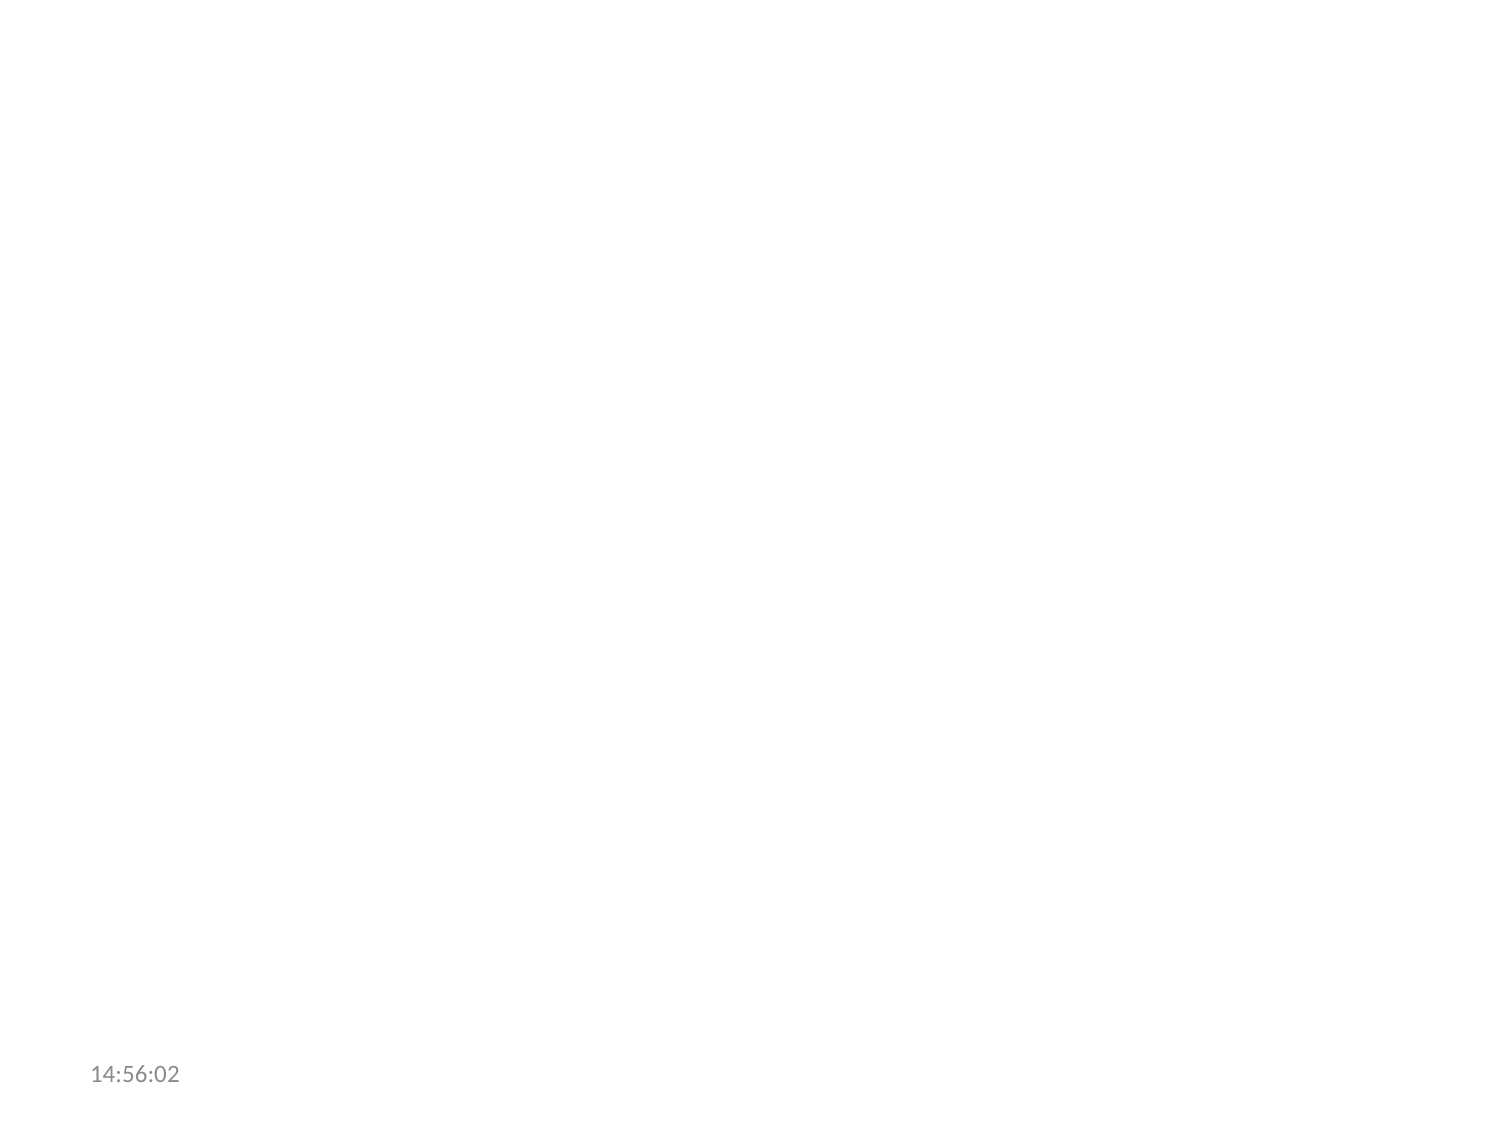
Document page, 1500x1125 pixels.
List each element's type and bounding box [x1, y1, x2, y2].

slide_number [75, 1042, 425, 1103]
